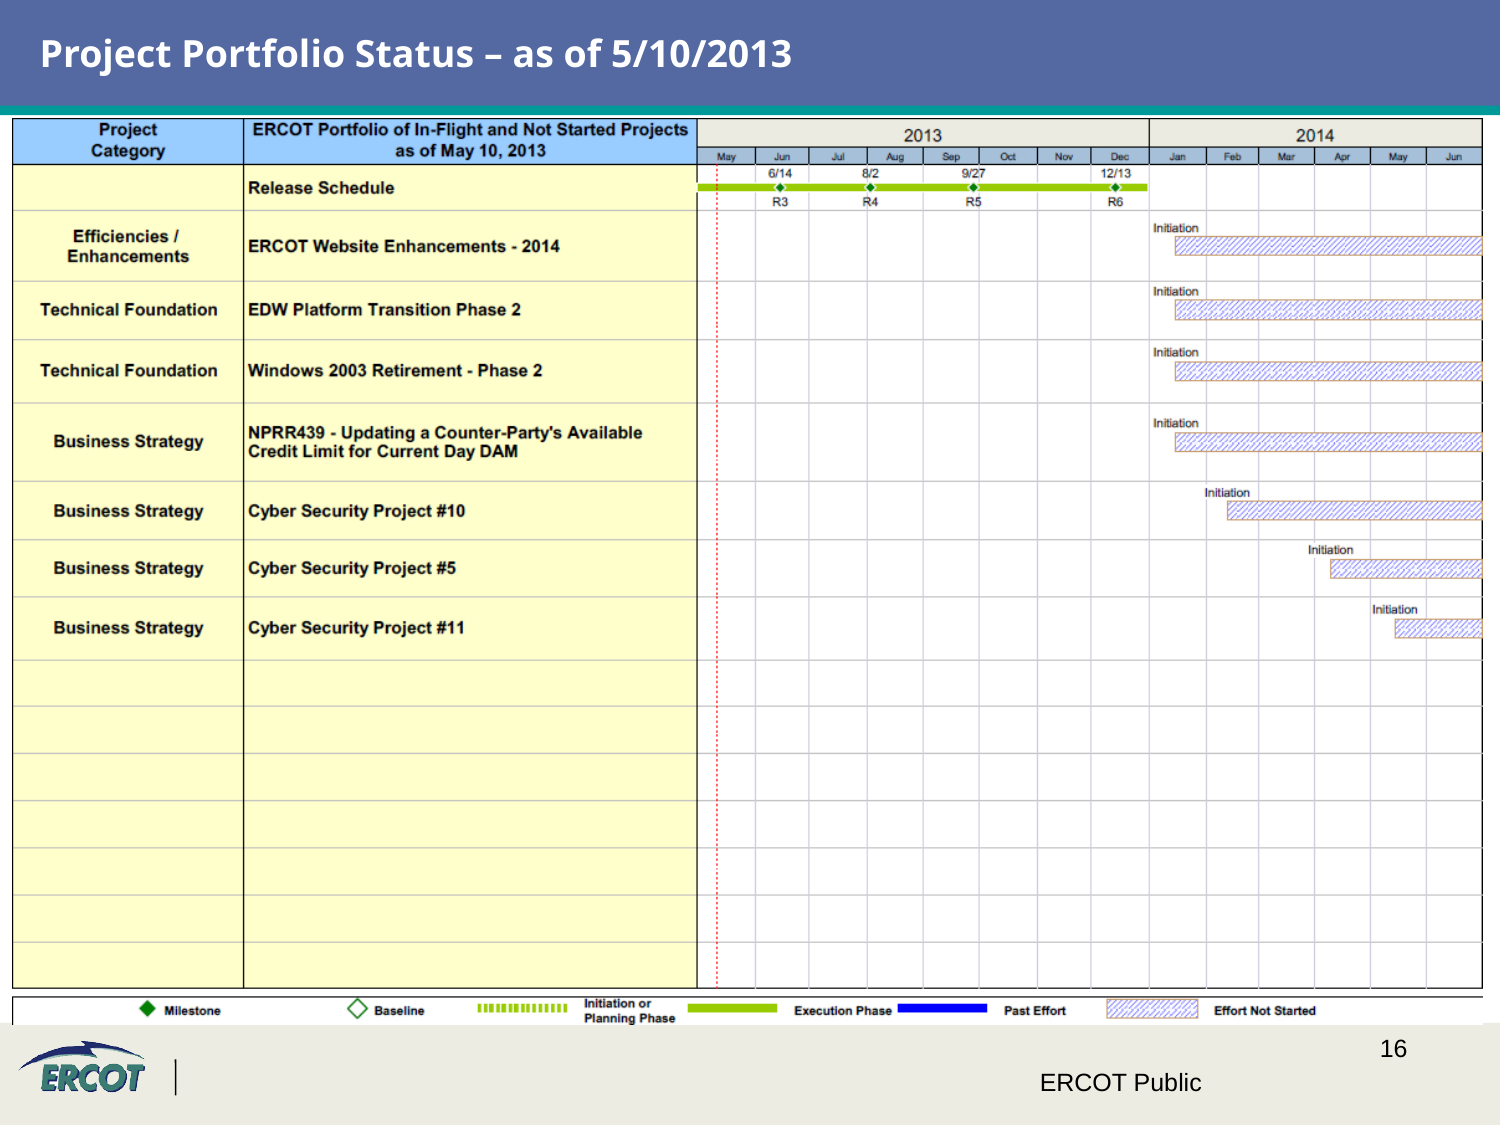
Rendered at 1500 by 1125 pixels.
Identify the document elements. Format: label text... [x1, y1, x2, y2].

text_box Project Portfolio Status – as of 5/10/2013 [24, 30, 1163, 106]
picture [12, 118, 1484, 1026]
text_box [24, 22, 1450, 85]
footer ERCOT Public [1025, 1059, 1438, 1125]
picture [10, 1031, 151, 1111]
